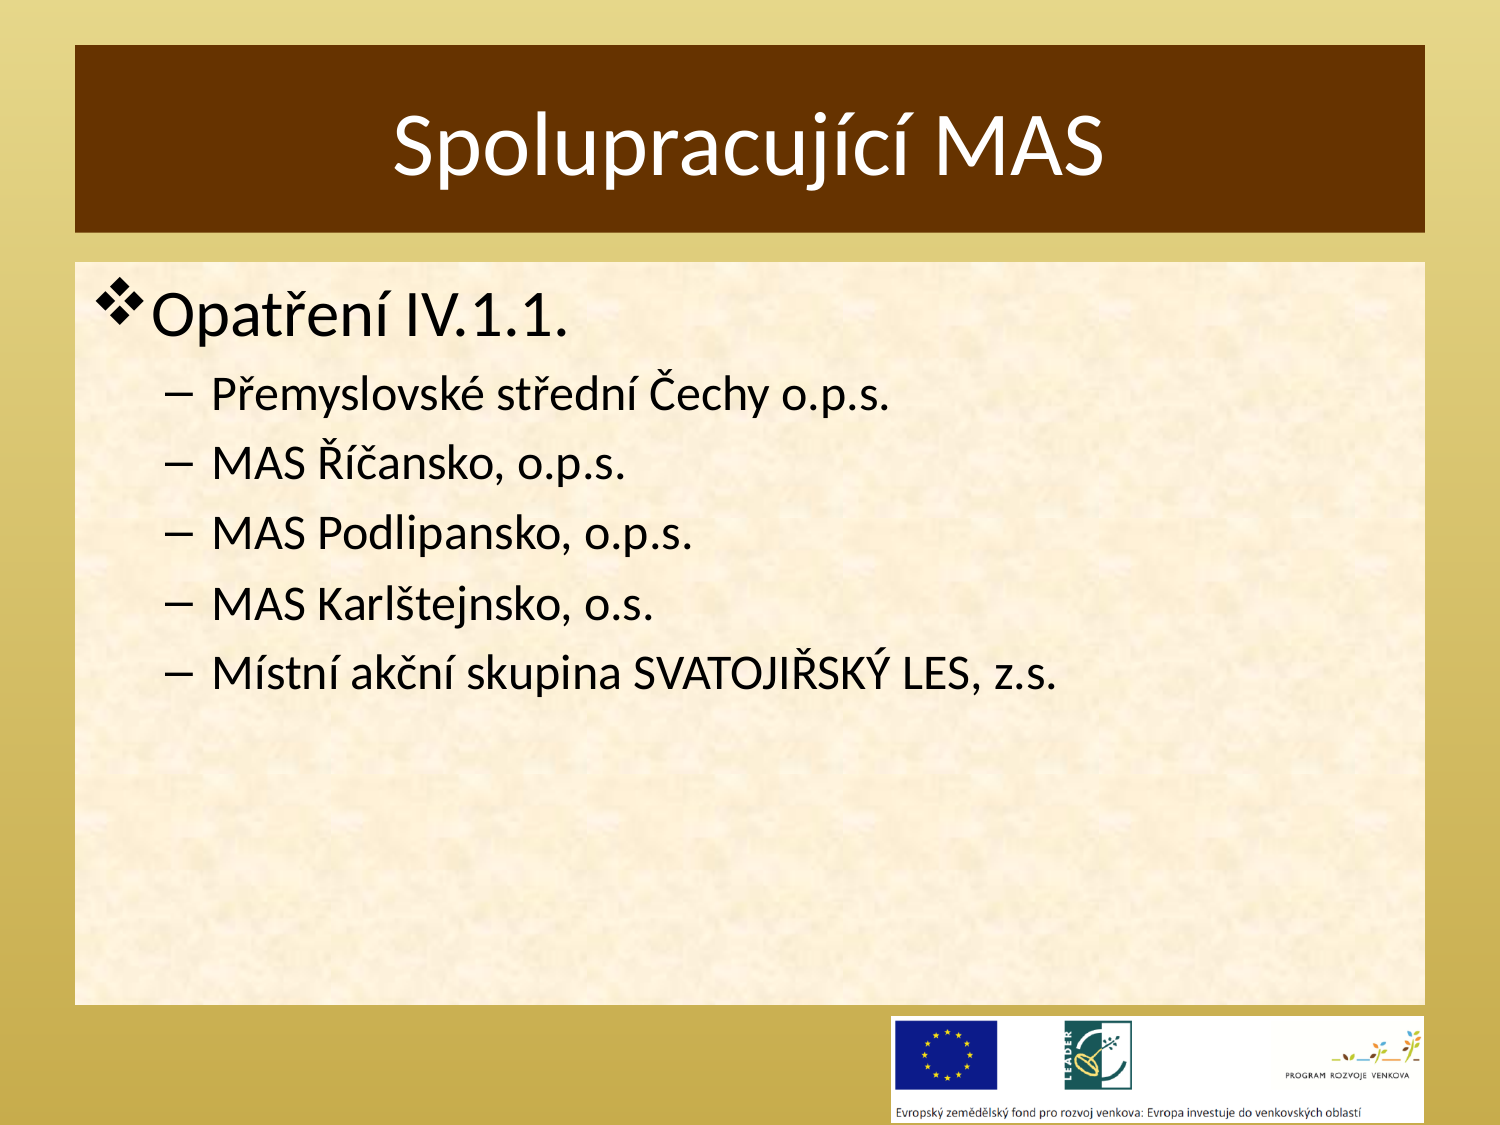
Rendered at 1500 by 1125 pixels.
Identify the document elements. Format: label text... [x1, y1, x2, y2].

title Spolupracující MAS [75, 45, 1425, 233]
picture [891, 1016, 1424, 1123]
list Opatření IV.1.1. Přemyslovské střední Čechy o.p.s. MAS Říčansko, o.p.s. MAS Podlipansko, o.p.s. MAS Karlštejnsko, o.s. Místní akční skupina SVATOJIŘSKÝ LES, z.s. [75, 262, 1425, 1005]
